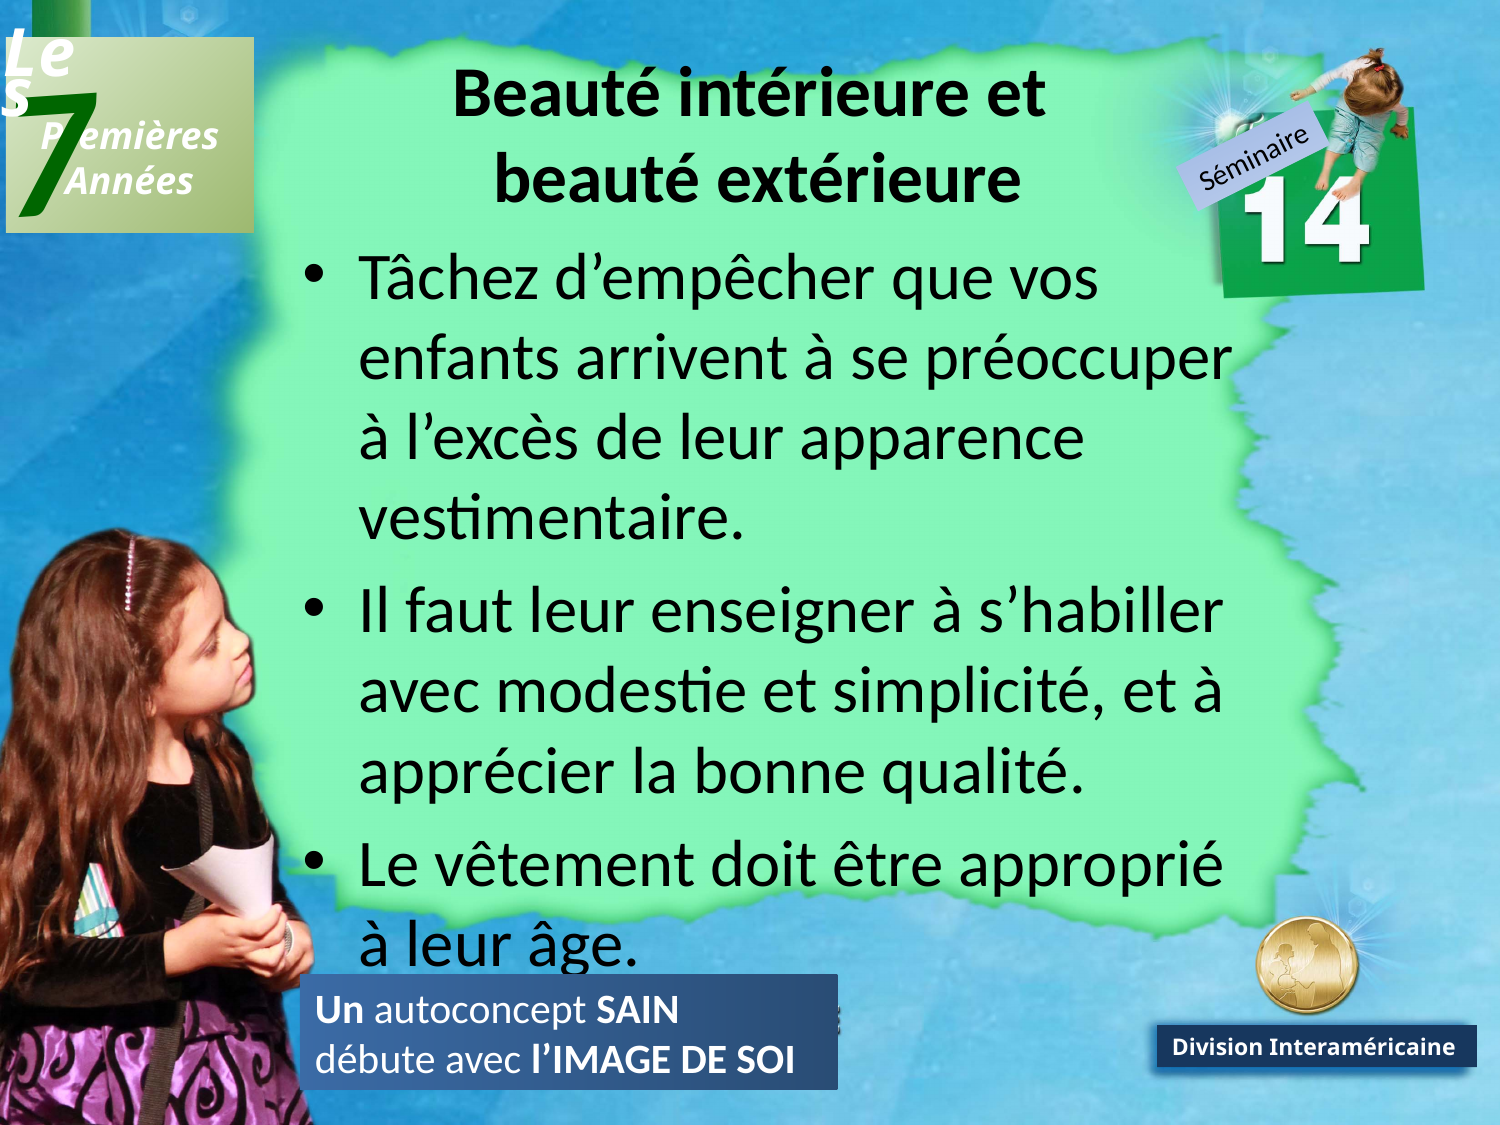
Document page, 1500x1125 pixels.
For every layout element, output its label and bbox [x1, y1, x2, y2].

text_box [0, 24, 255, 263]
picture [0, 0, 1500, 1125]
